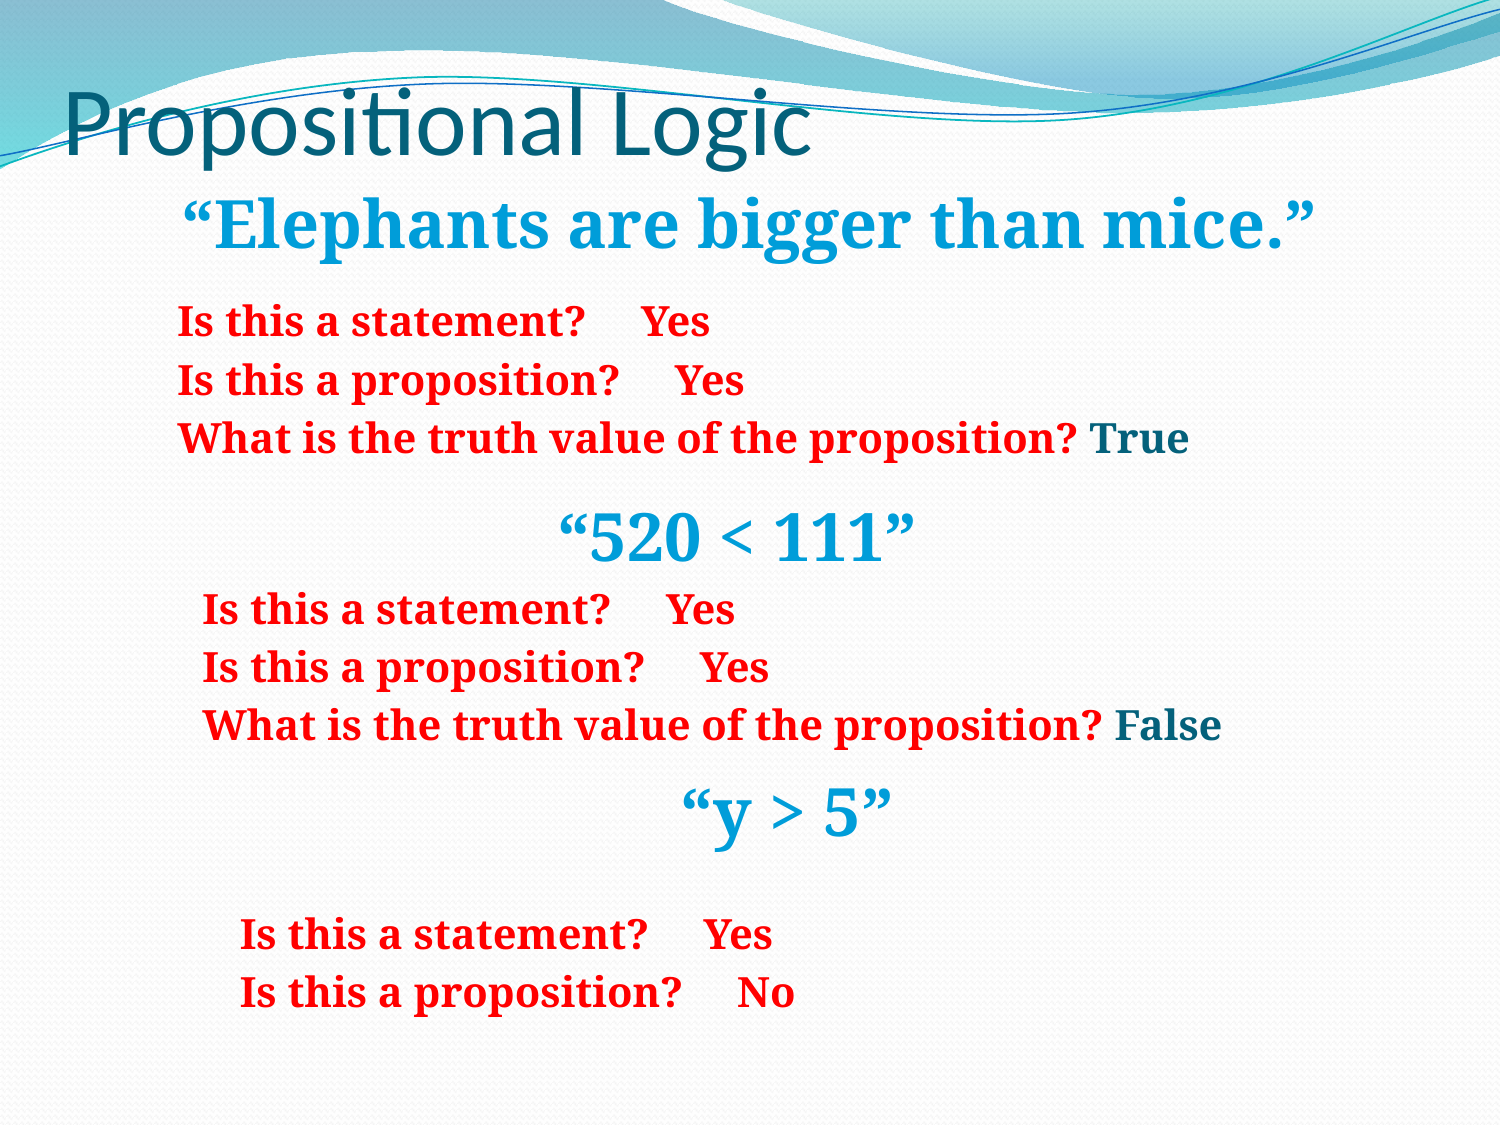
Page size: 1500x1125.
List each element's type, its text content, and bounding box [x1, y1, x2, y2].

text_box Is this a statement? Yes Is this a proposition? Yes What is the truth value of the proposition? False [187, 575, 1288, 757]
text_box “520 < 111” [62, 487, 1413, 588]
text_box Is this a statement? Yes Is this a proposition? No [225, 900, 1325, 1024]
text_box “Elephants are bigger than mice.” [74, 174, 1425, 300]
title Propositional Logic [62, 50, 1413, 175]
text_box “y > 5” [112, 762, 1463, 850]
text_box Is this a statement? Yes Is this a proposition? Yes What is the truth value of the proposition? True [162, 287, 1263, 469]
